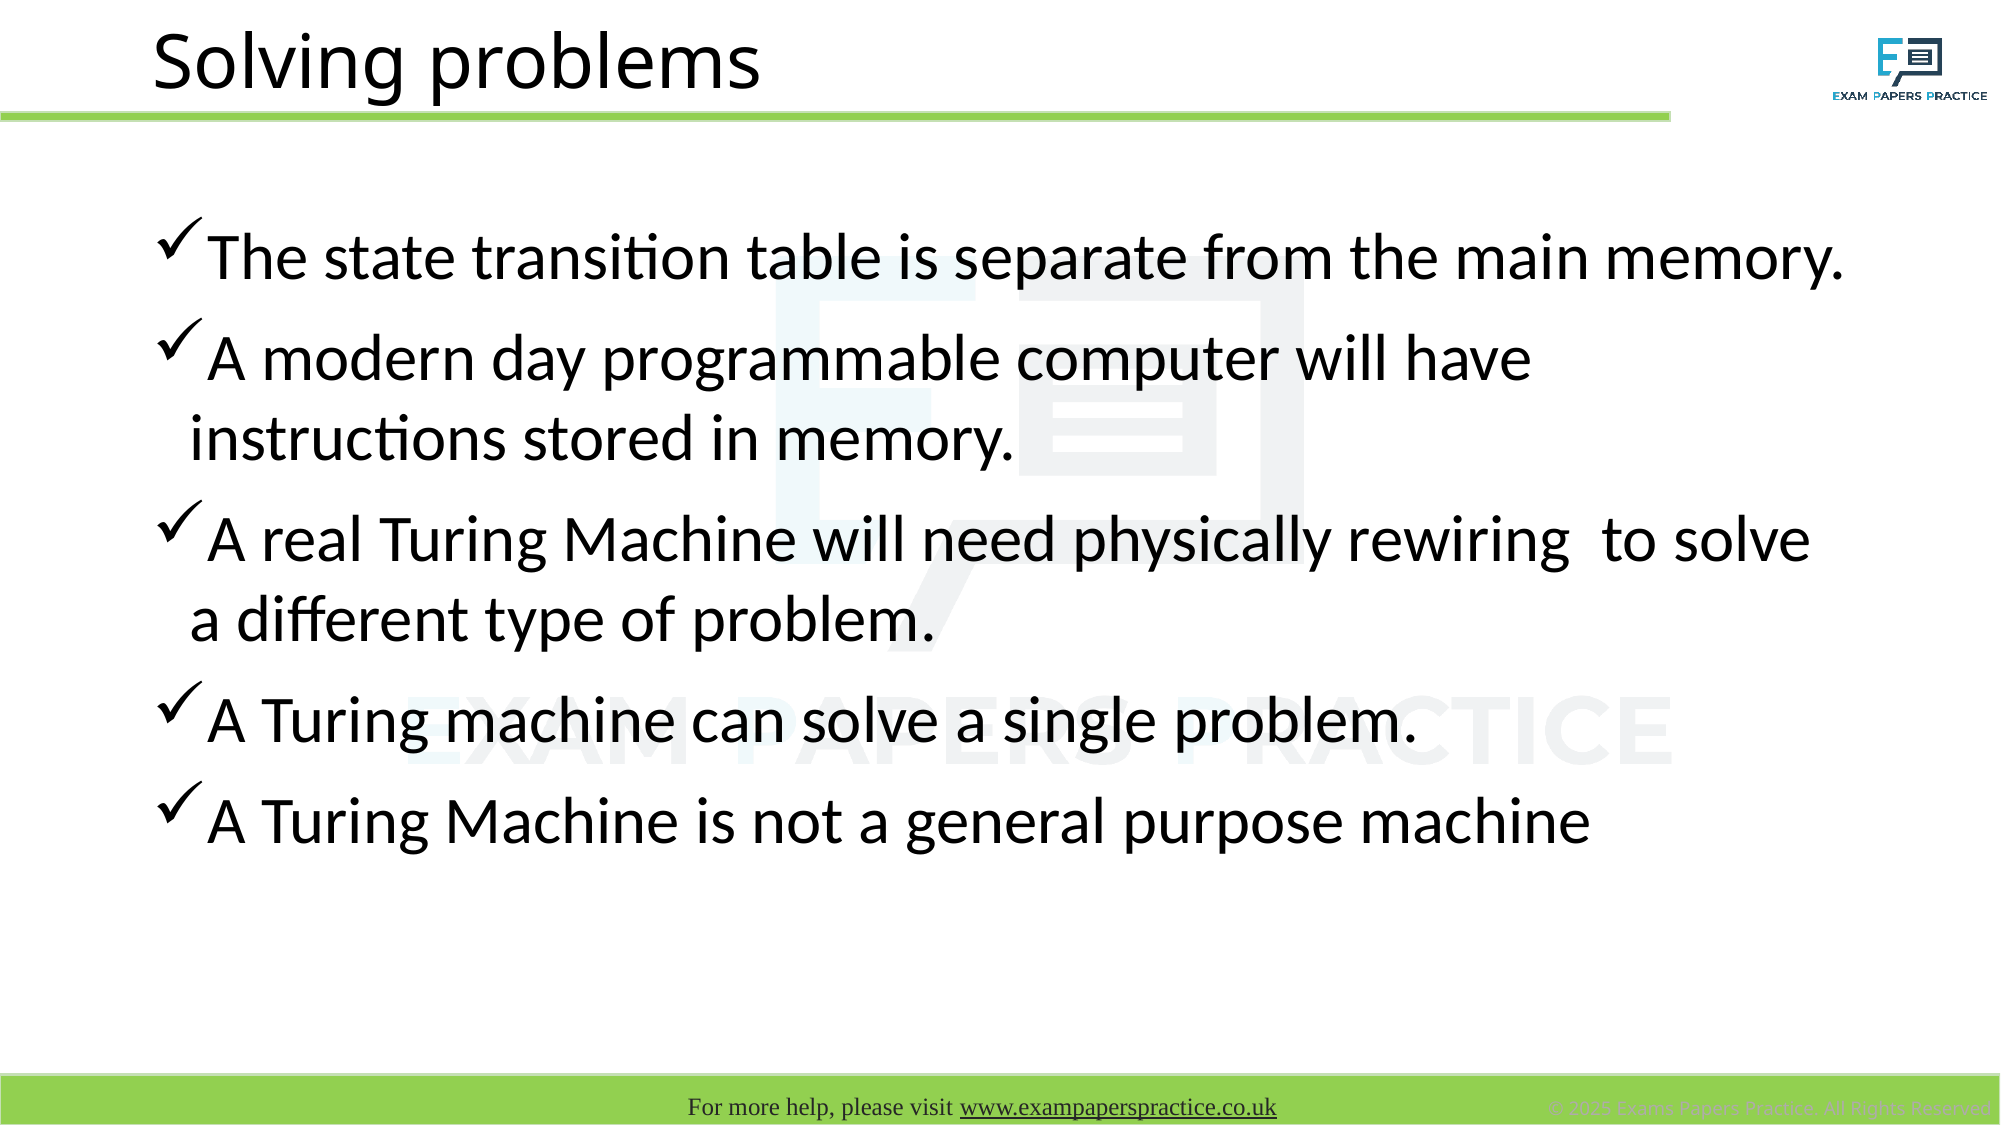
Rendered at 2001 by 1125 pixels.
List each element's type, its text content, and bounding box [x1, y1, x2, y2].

title Solving problems [137, 59, 1863, 70]
list The state transition table is separate from the main memory. A modern day programmable computer will have instructions stored in memory. A real Turing Machine will need physically rewiring to solve a different type of problem. A Turing machine can solve a single problem. A Turing Machine is not a general purpose machine [137, 205, 1863, 920]
